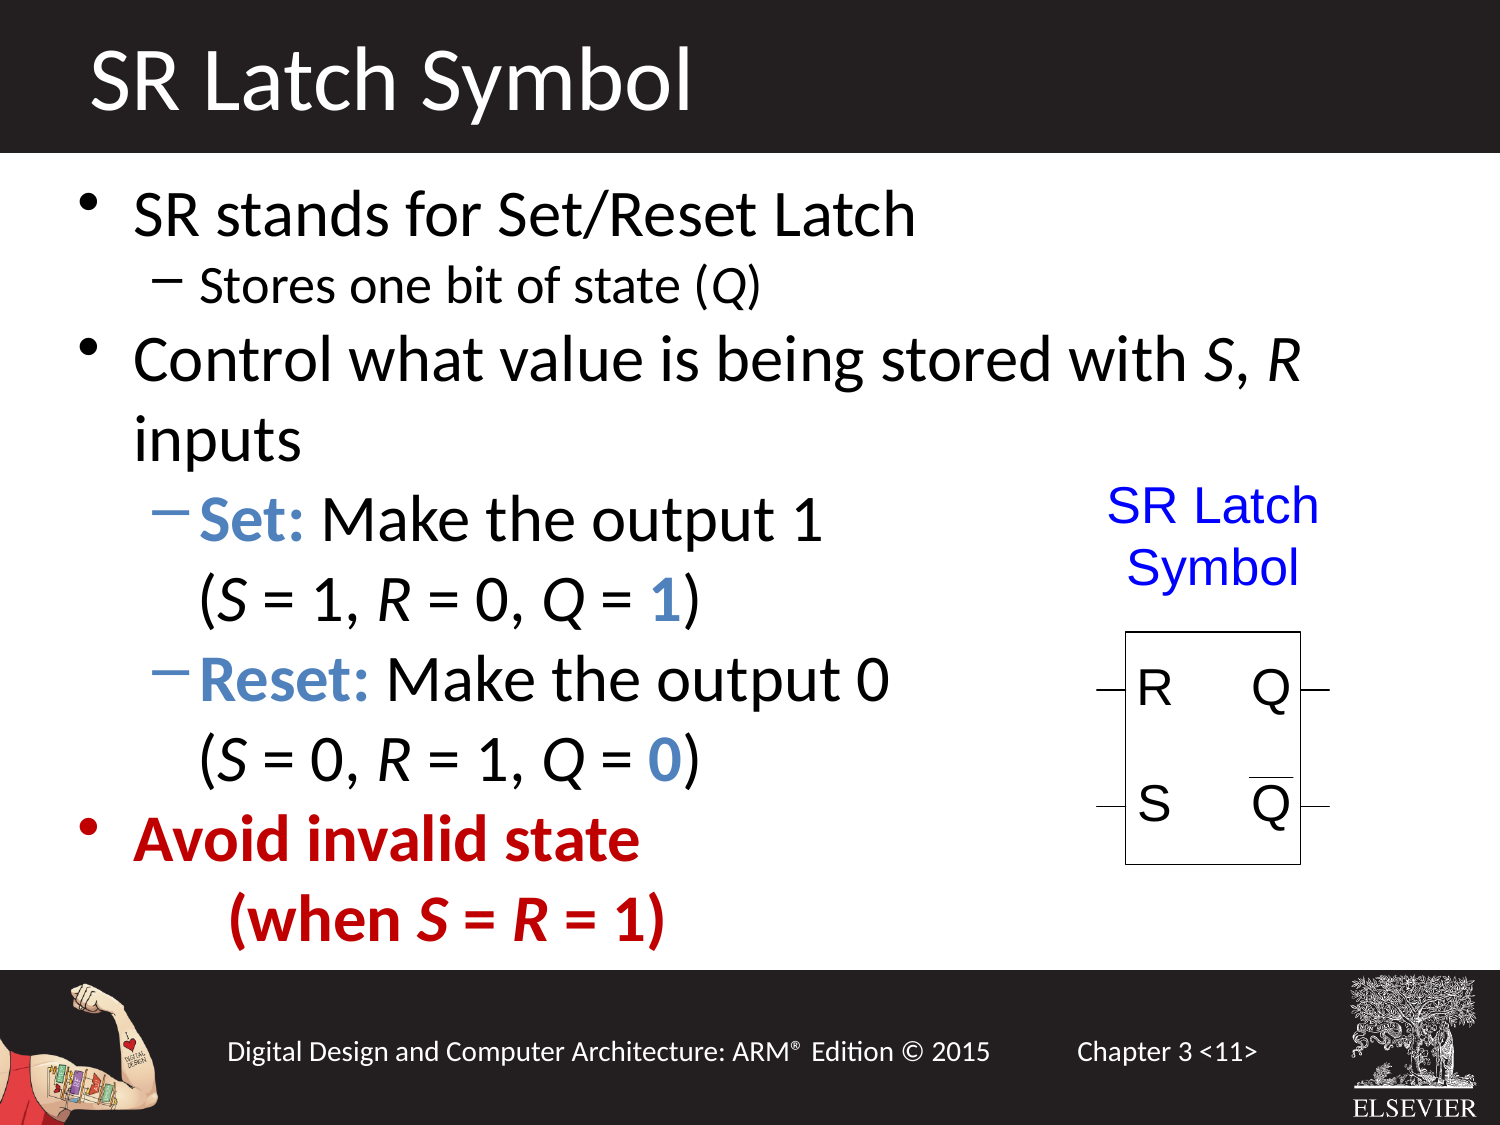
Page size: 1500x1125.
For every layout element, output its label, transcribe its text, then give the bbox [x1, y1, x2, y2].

text_box SR Latch Symbol [75, 11, 1375, 136]
picture [1350, 974, 1477, 1117]
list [987, 437, 1438, 874]
picture [0, 979, 163, 1125]
text_box SR stands for Set/Reset Latch Stores one bit of state (Q) Control what value is being stored with S, R inputs Set: Make the output 1 (S = 1, R = 0, Q = 1) Reset: Make the output 0 (S = 0, R = 1, Q = 0) Avoid invalid state (when S = R = 1) [62, 162, 1388, 1013]
